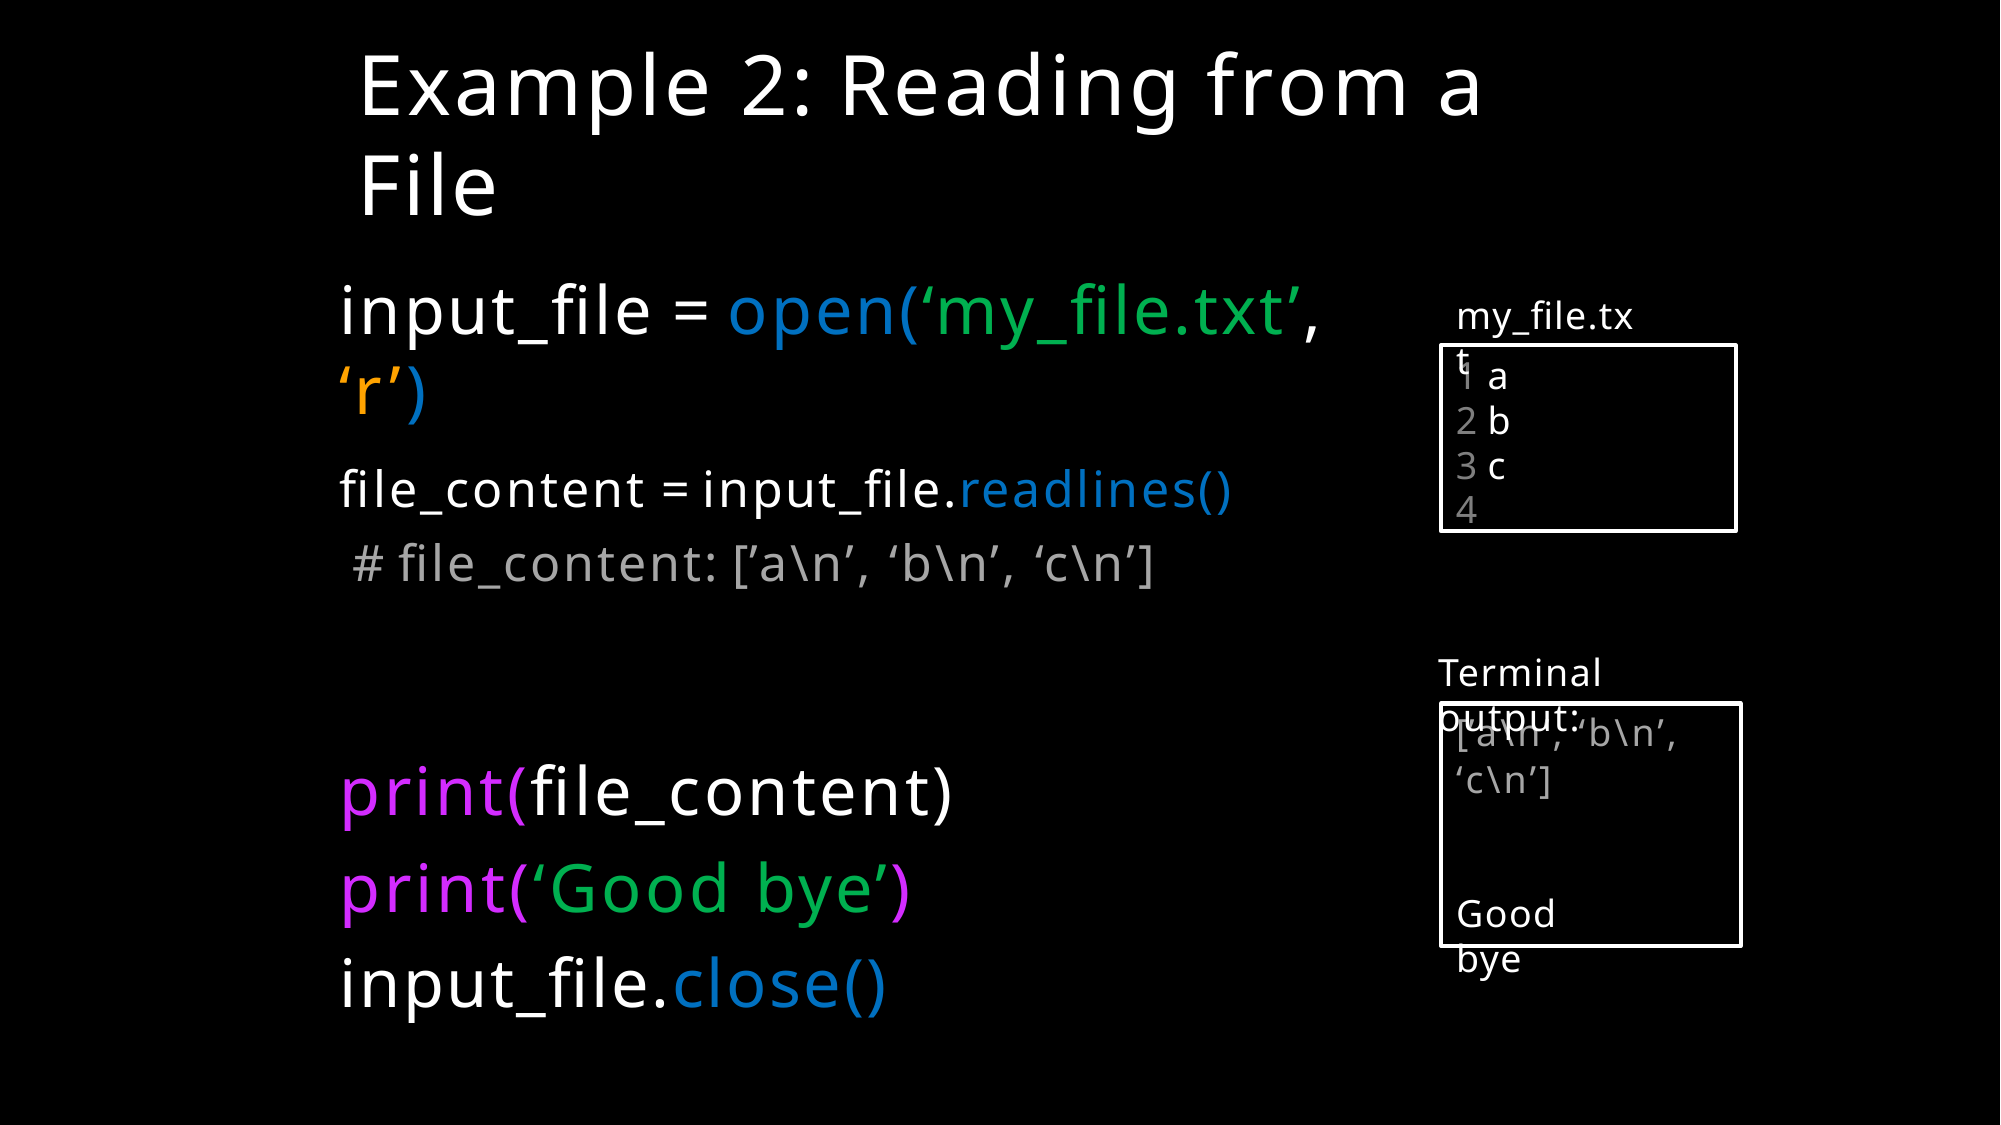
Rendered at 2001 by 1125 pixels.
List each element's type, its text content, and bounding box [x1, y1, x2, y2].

text_box a b c 4 [1441, 345, 1736, 532]
text_box Good bye [1453, 887, 1632, 980]
text_box Terminal output: [1435, 646, 1738, 739]
text_box my_file.txt [1453, 289, 1642, 382]
title Example 2: Reading from a File [355, 30, 1645, 233]
text_box input_file = open(‘my_file.txt’, ‘r’) [337, 265, 1398, 428]
text_box file_content = input_file.readlines() # file_content: [’a\n’, ‘b\n’, ‘c\n’] [337, 444, 1303, 592]
text_box print(file_content) print(‘Good bye’) input_file.close() [337, 731, 1415, 1021]
text_box [1441, 739, 1741, 946]
text_box [’a\n’, ‘b\n’, ‘c\n’] [1453, 708, 1850, 803]
